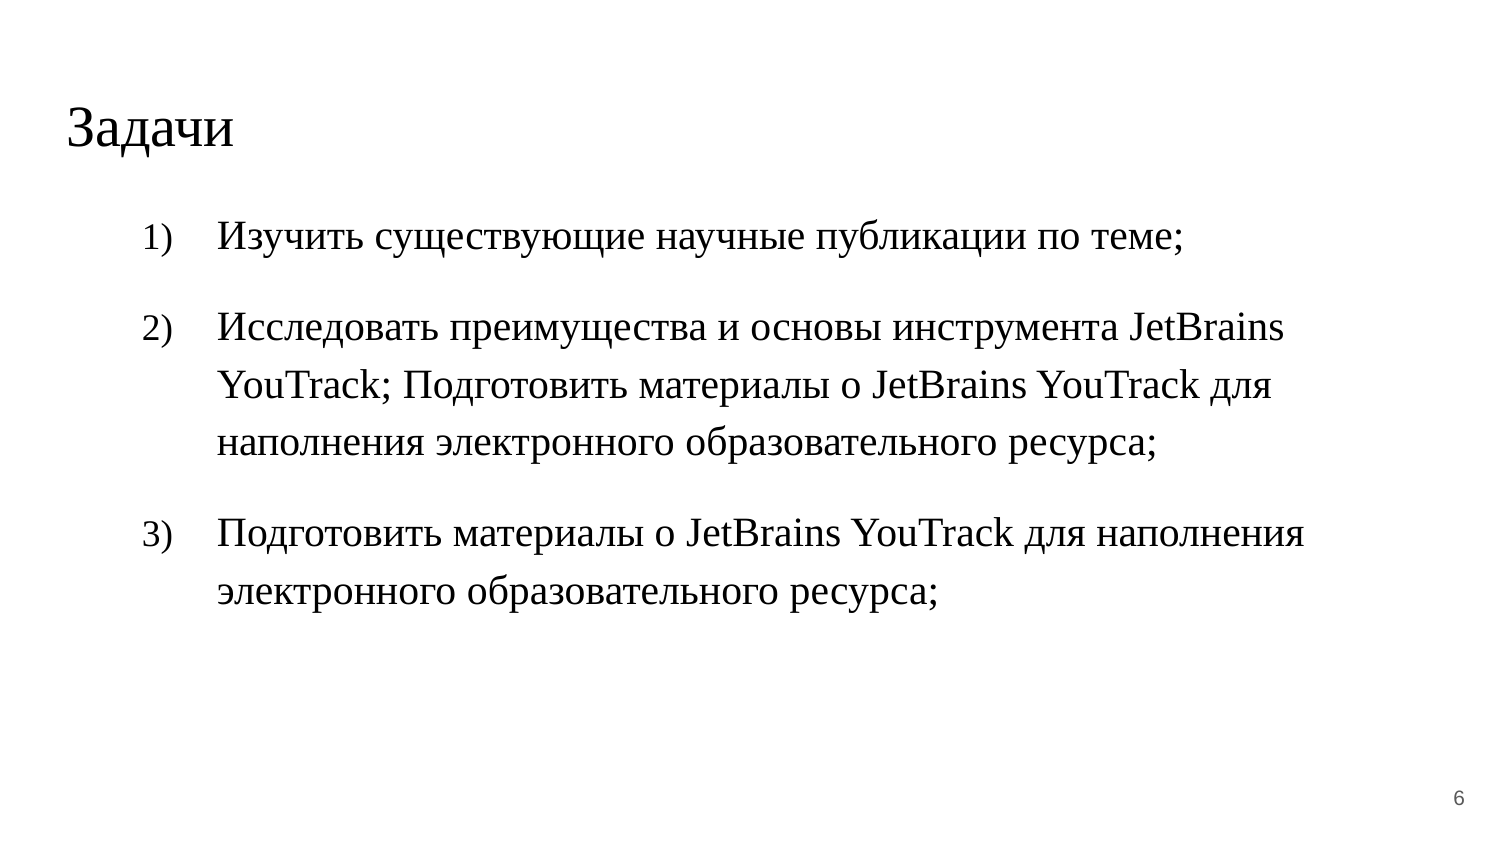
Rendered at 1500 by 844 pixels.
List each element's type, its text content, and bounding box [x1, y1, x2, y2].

slide_number 6 [1389, 764, 1480, 830]
list Изучить существующие научные публикации по теме; Исследовать преимущества и основы инструмента JetBrains YouTrack; Подготовить материалы о JetBrains YouTrack для наполнения электронного образовательного ресурса; Подготовить материалы о JetBrains YouTrack для наполнения электронного образовательного ресурса; [51, 185, 1417, 683]
title Задачи [51, 72, 1449, 167]
